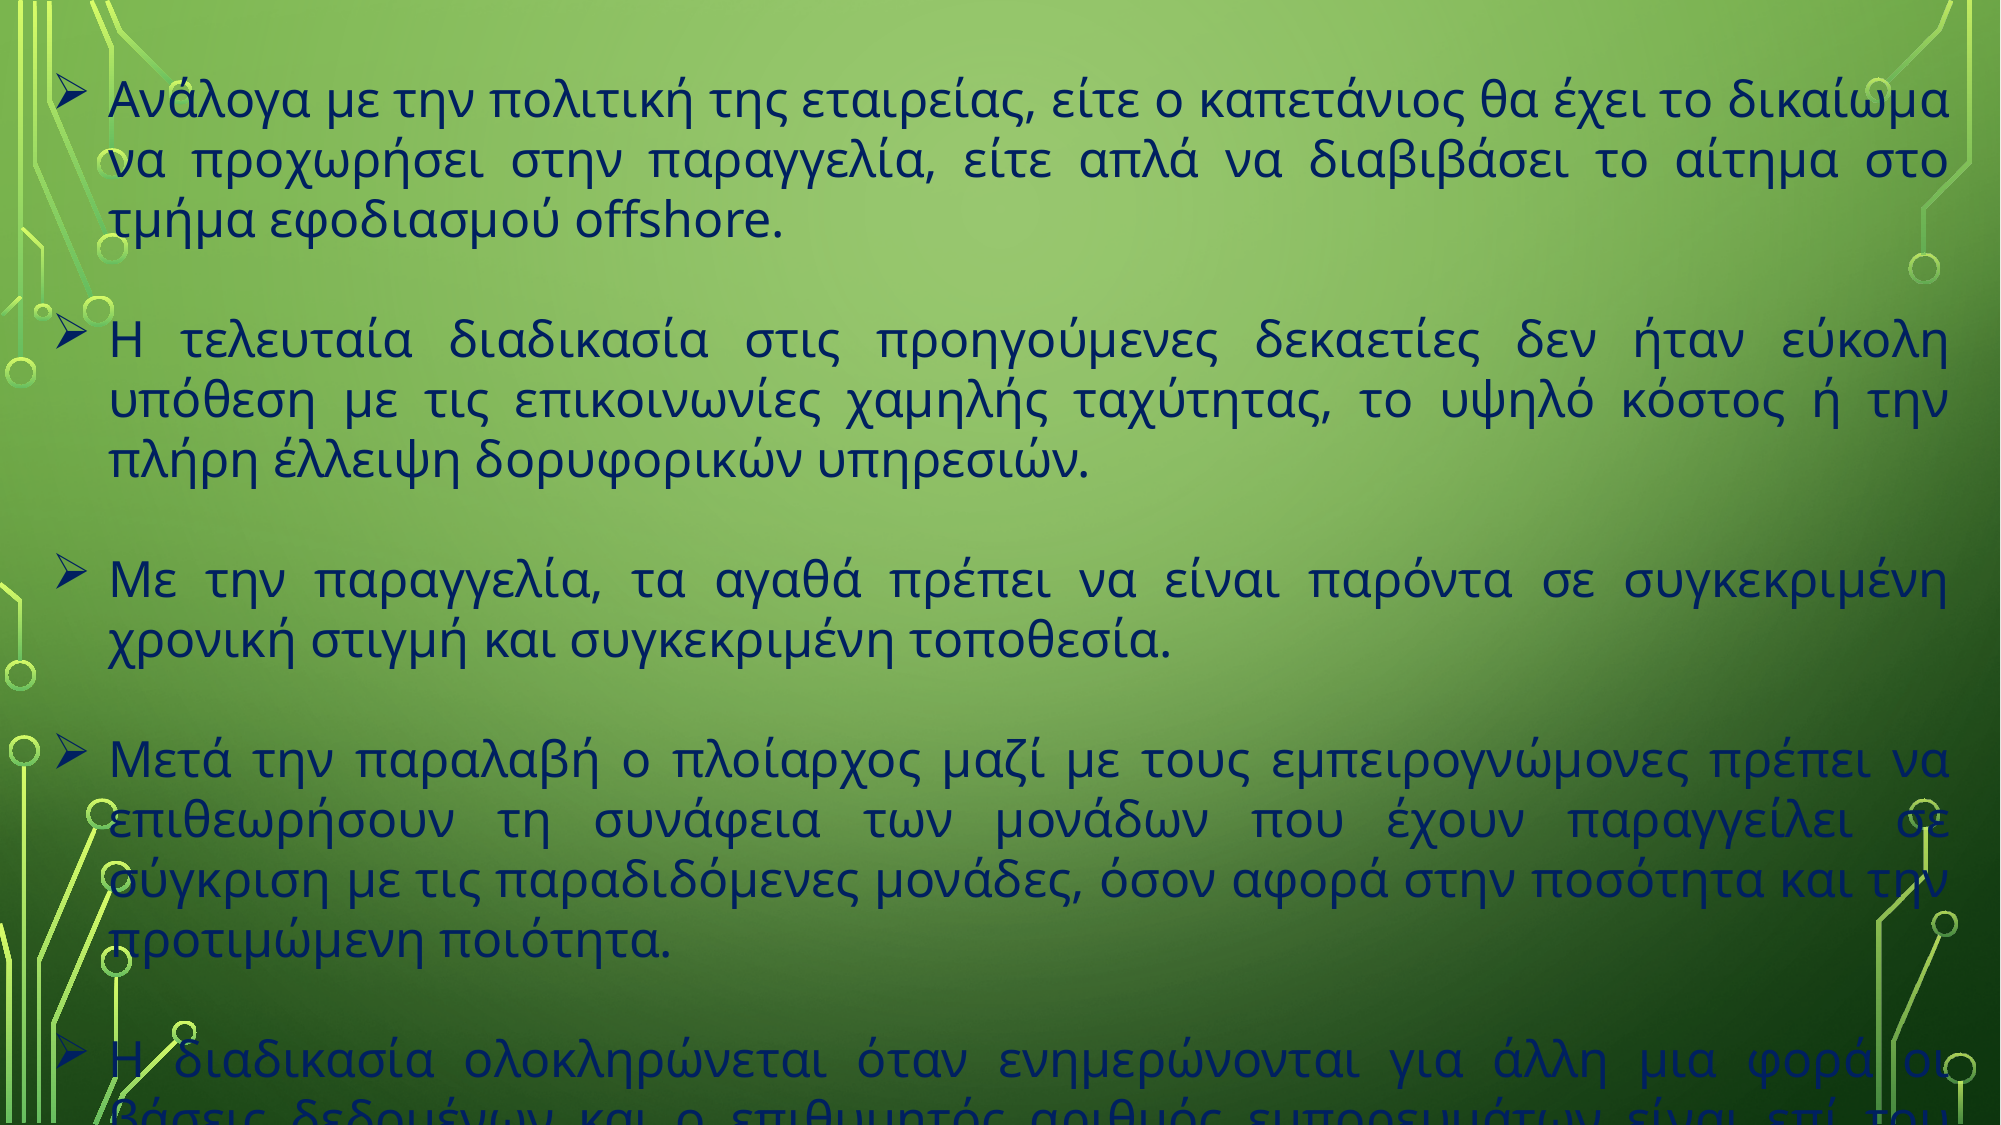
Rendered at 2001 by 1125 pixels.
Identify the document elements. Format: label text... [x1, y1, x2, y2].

text_box Ανάλογα με την πολιτική της εταιρείας, είτε ο καπετάνιος θα έχει το δικαίωμα να προχωρήσει στην παραγγελία, είτε απλά να διαβιβάσει το αίτημα στο τμήμα εφοδιασμού offshore. Η τελευταία διαδικασία στις προηγούμενες δεκαετίες δεν ήταν εύκολη υπόθεση με τις επικοινωνίες χαμηλής ταχύτητας, το υψηλό κόστος ή την πλήρη έλλειψη δορυφορικών υπηρεσιών. Με την παραγγελία, τα αγαθά πρέπει να είναι παρόντα σε συγκεκριμένη χρονική στιγμή και συγκεκριμένη τοποθεσία. Μετά την παραλαβή ο πλοίαρχος μαζί με τους εμπειρογνώμονες πρέπει να επιθεωρήσουν τη συνάφεια των μονάδων που έχουν παραγγείλει σε σύγκριση με τις παραδιδόμενες μονάδες, όσον αφορά στην ποσότητα και την προτιμώμενη ποιότητα. Η διαδικασία ολοκληρώνεται όταν ενημερώνονται για άλλη μια φορά οι βάσεις δεδομένων και ο επιθυμητός αριθμός εμπορευμάτων είναι επί του σκάφους. [37, 59, 1966, 1125]
